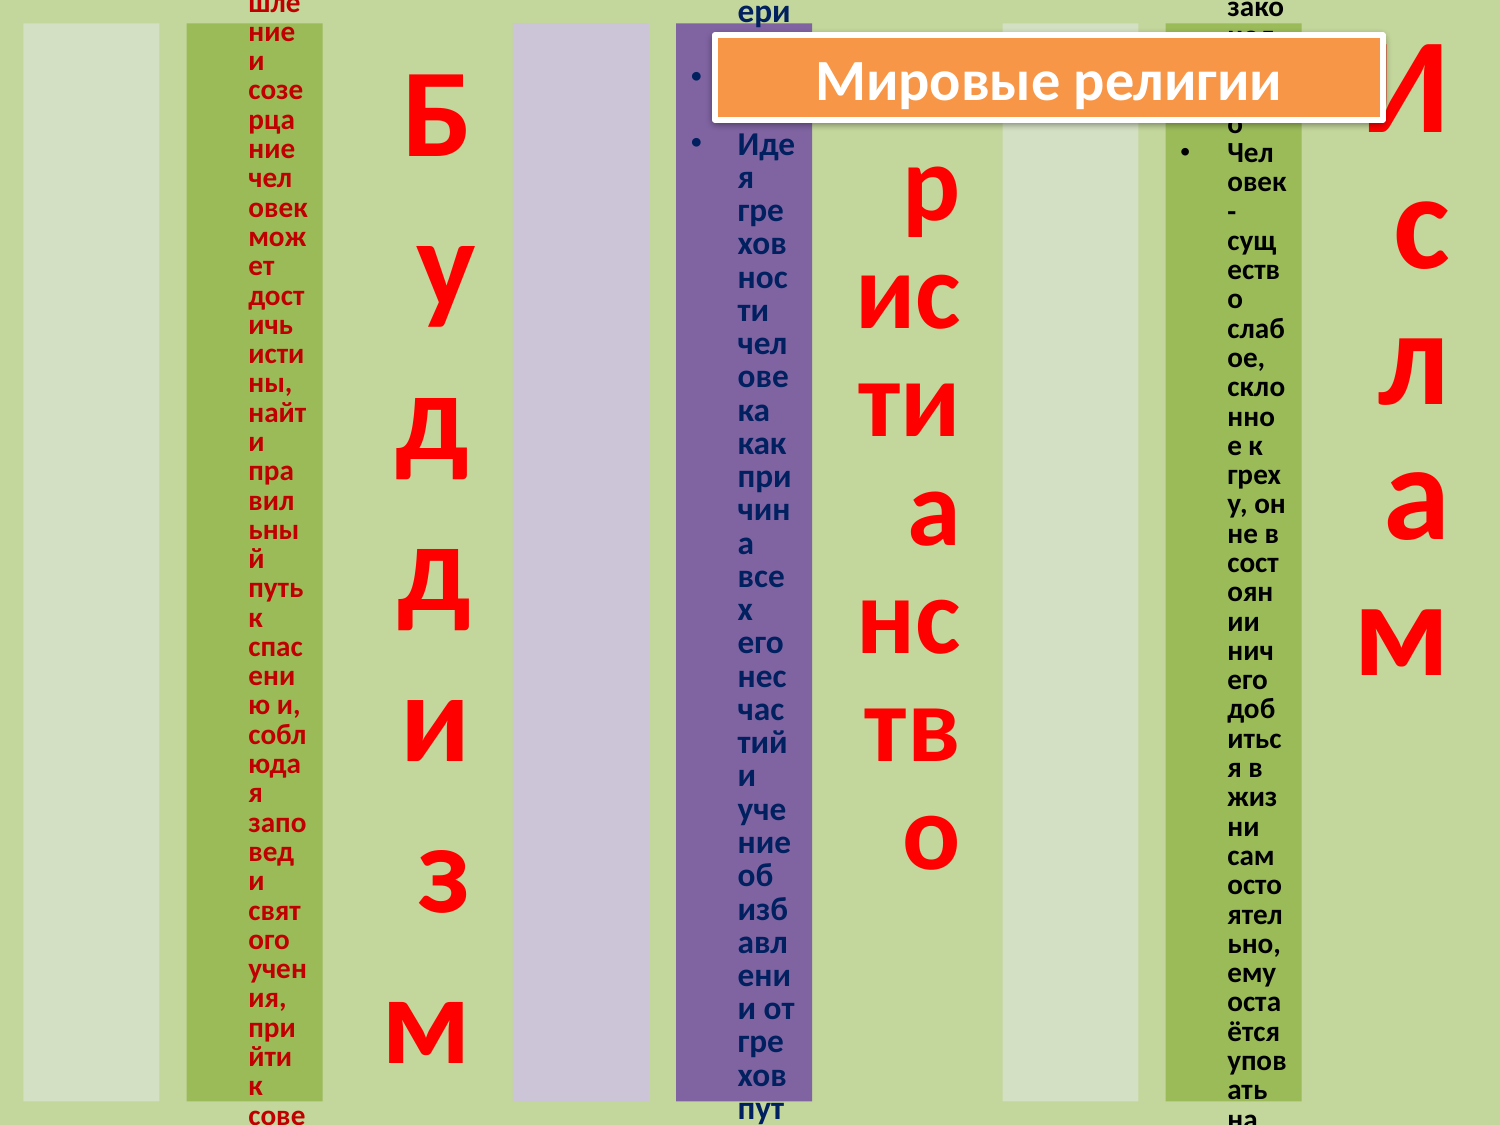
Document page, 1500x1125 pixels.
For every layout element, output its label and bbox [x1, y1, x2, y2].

text_box [23, 23, 1466, 1102]
